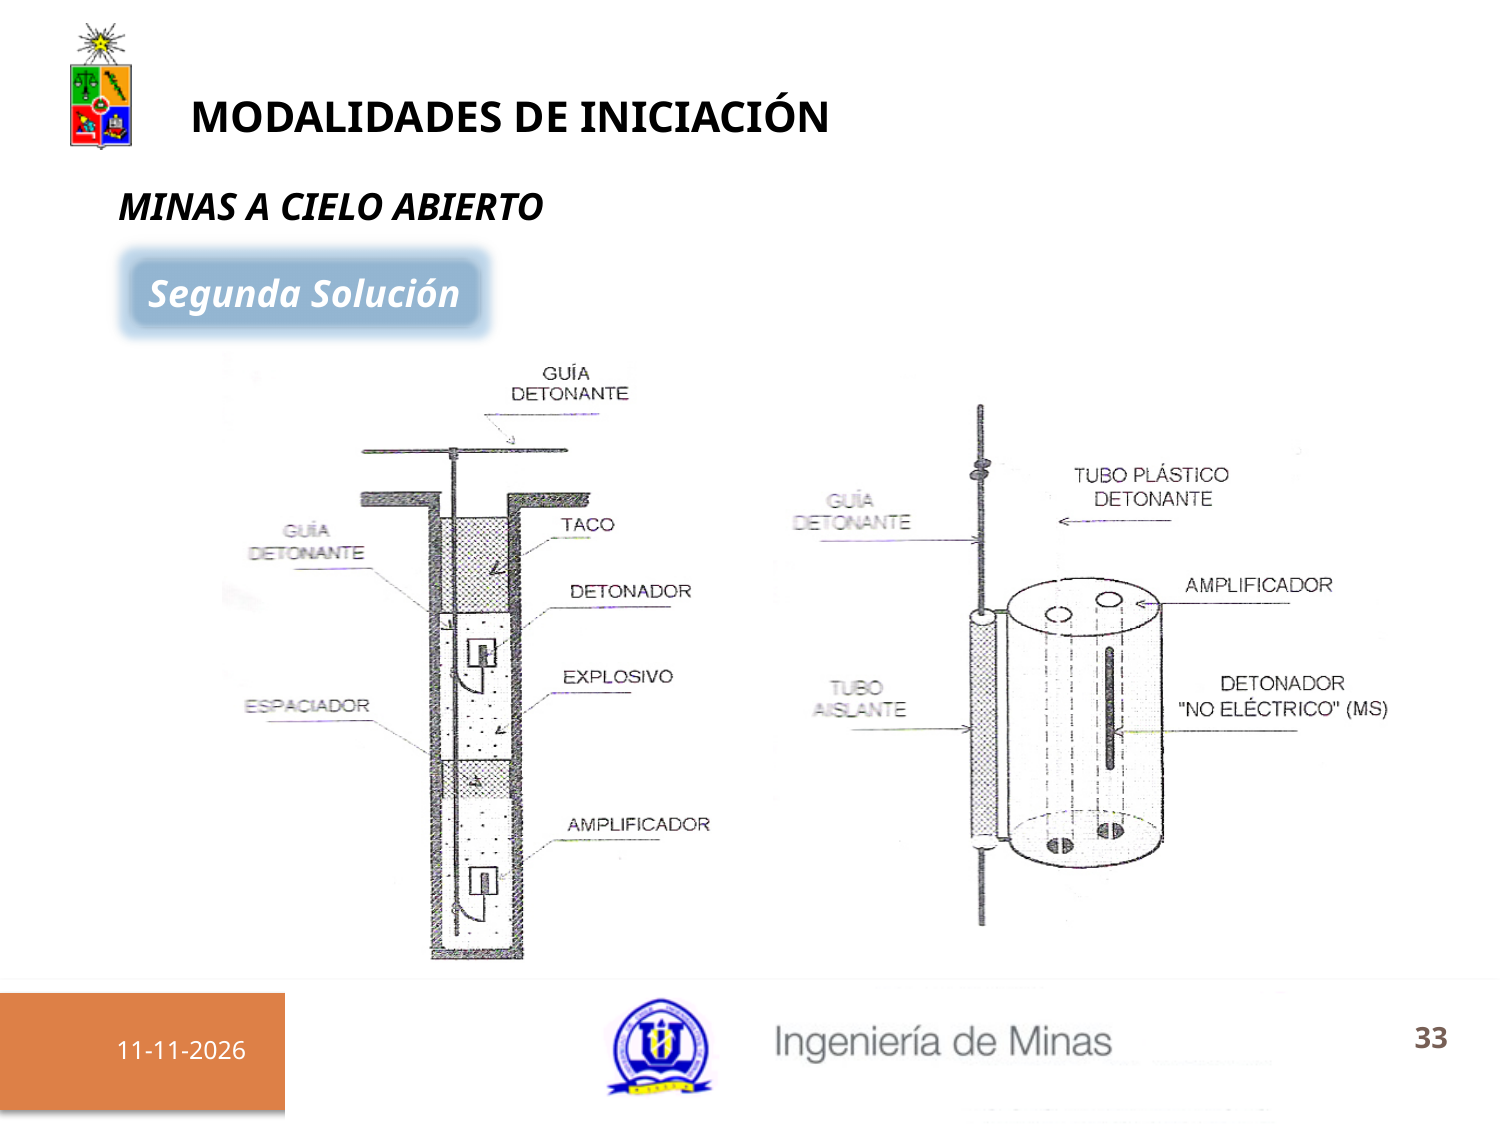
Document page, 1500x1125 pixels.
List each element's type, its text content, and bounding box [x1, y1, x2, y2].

text_box Segunda Solución [136, 265, 475, 322]
picture [285, 980, 1500, 1125]
picture [773, 374, 1395, 942]
picture [222, 351, 727, 968]
text_box Minas a cielo abierto [103, 175, 560, 236]
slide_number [12, 995, 279, 1108]
picture [69, 23, 132, 151]
text_box Modalidades de iniciación [175, 81, 1266, 148]
